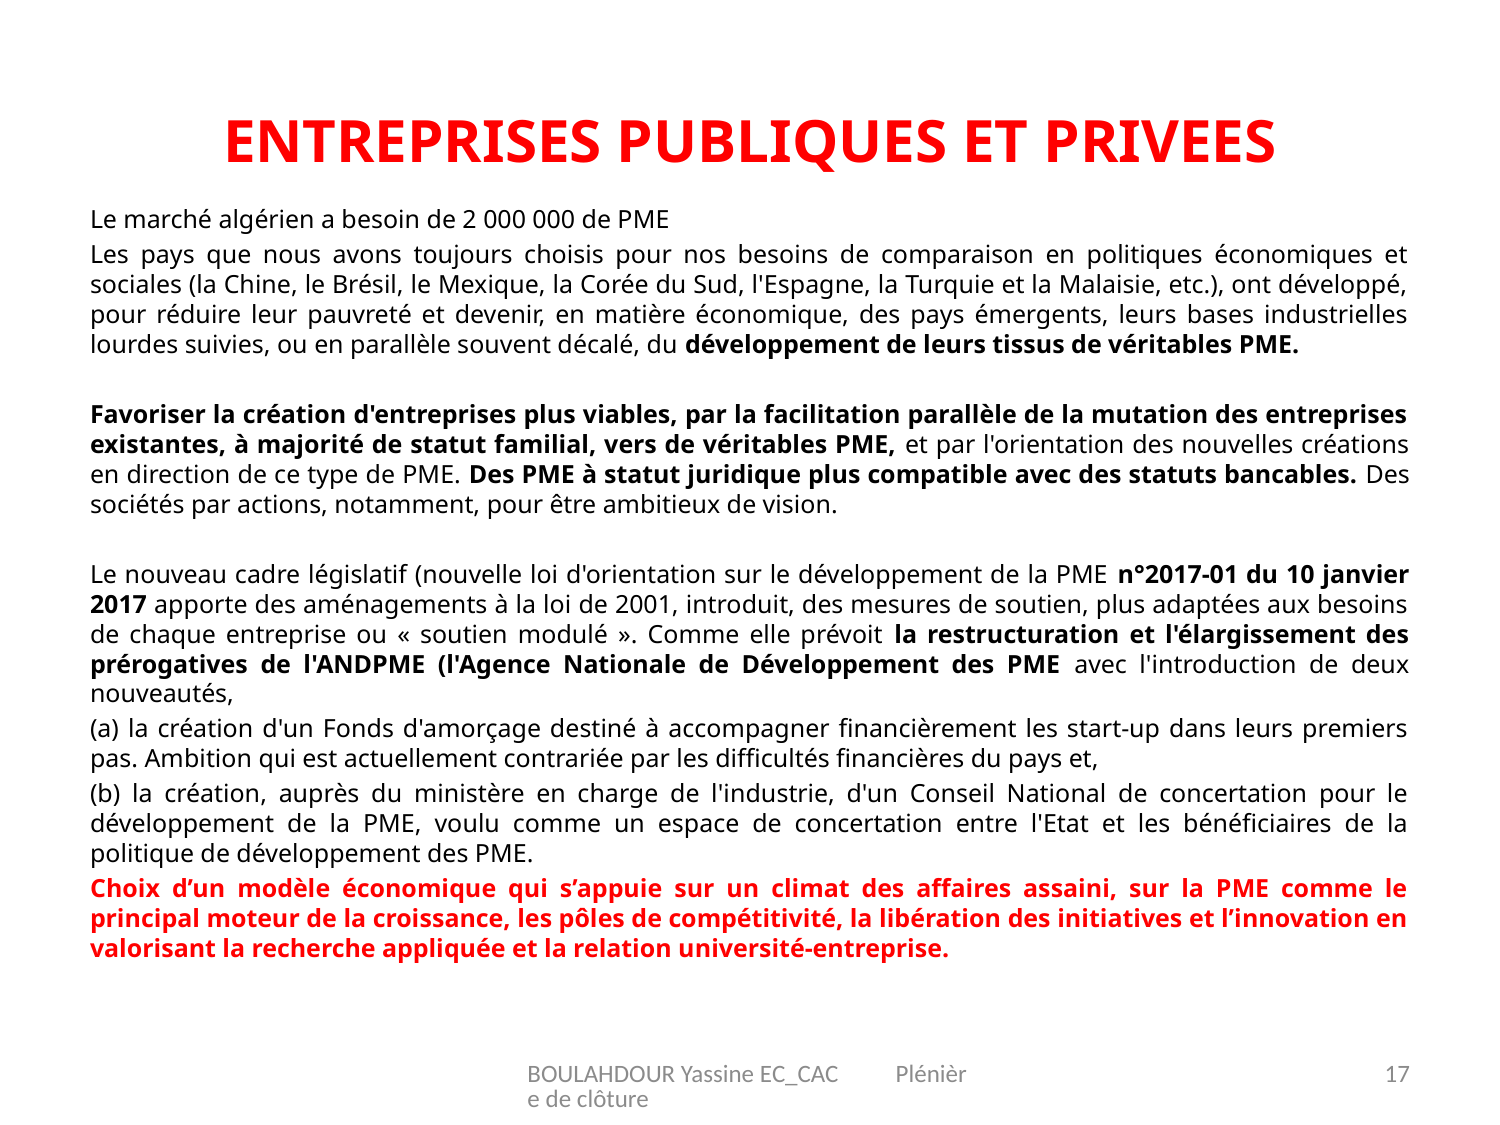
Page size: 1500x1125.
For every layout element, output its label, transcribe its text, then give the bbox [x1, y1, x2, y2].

slide_number 17 [1074, 1042, 1425, 1103]
list Le marché algérien a besoin de 2 000 000 de PME Les pays que nous avons toujours choisis pour nos besoins de comparaison en politiques économiques et sociales (la Chine, le Brésil, le Mexique, la Corée du Sud, l'Espagne, la Turquie et la Malaisie, etc. ), ont développé, pour réduire leur pauvreté et devenir, en matière économique, des pays émergents, leurs bases industrielles lourdes suivies, ou en parallèle souvent décalé, du développement de leurs tissus de véritables PME. Favoriser la création d'entreprises plus viables, par la facilitation parallèle de la mutation des entreprises existantes, à majorité de statut familial, vers de véritables PME, et par l'orientation des nouvelles créations en direction de ce type de PME. Des PME à statut juridique plus compatible avec des statuts bancables. Des sociétés par actions, notamment, pour être ambitieux de vision. Le nouveau cadre législatif (nouvelle loi d'orientation sur le développement de la PME n°2017-01 du 10 janvier 2017 apporte des aménagements à la loi de 2001, introduit, des mesures de soutien, plus adaptées aux besoins de chaque entreprise ou « soutien modulé ». Comme elle prévoit la restructuration et l'élargissement des prérogatives de l'ANDPME (l'Agence Nationale de Développement des PME avec l'introduction de deux nouveautés, (a) la création d'un Fonds d'amorçage destiné à accompagner financièrement les start-up dans leurs premiers pas. Ambition qui est actuellement contrariée par les difficultés financières du pays et, (b) la création, auprès du ministère en charge de l'industrie, d'un Conseil National de concertation pour le développement de la PME, voulu comme un espace de concertation entre l'Etat et les bénéficiaires de la politique de développement des PME. Choix d’un modèle économique qui s’appuie sur un climat des affaires assaini, sur la PME comme le principal moteur de la croissance, les pôles de compétitivité, la libération des initiatives et l’innovation en valorisant la recherche appliquée et la relation université-entreprise. [75, 196, 1425, 1005]
title ENTREPRISES PUBLIQUES ET PRIVEES [75, 45, 1425, 196]
footer BOULAHDOUR Yassine EC_CAC Plénière de clôture [512, 1042, 988, 1103]
